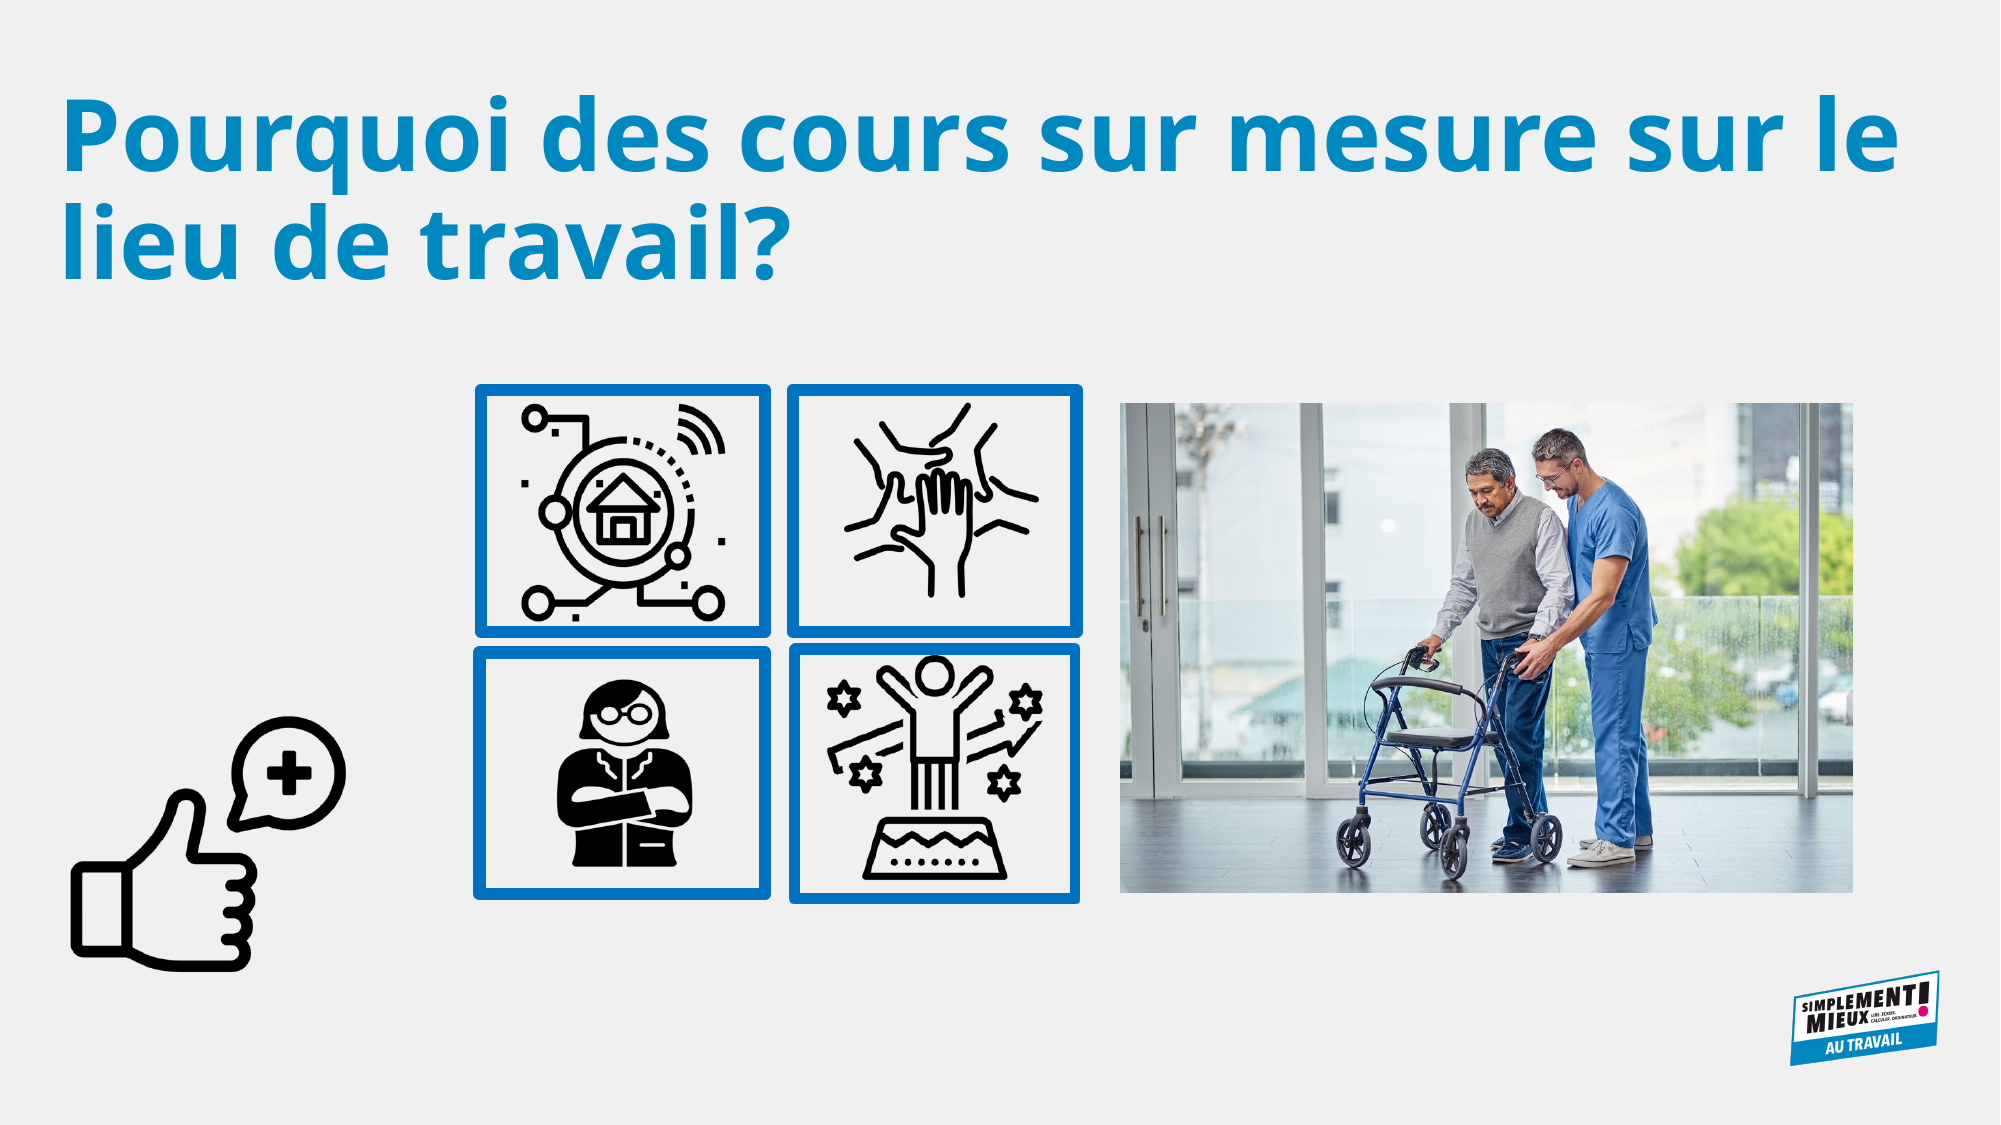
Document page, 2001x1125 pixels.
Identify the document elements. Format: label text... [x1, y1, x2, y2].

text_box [485, 396, 1080, 904]
text_box [44, 331, 1939, 600]
picture [1120, 403, 1853, 893]
picture [27, 699, 389, 993]
text_box Pourquoi des cours sur mesure sur le lieu de travail? [44, 55, 1923, 331]
